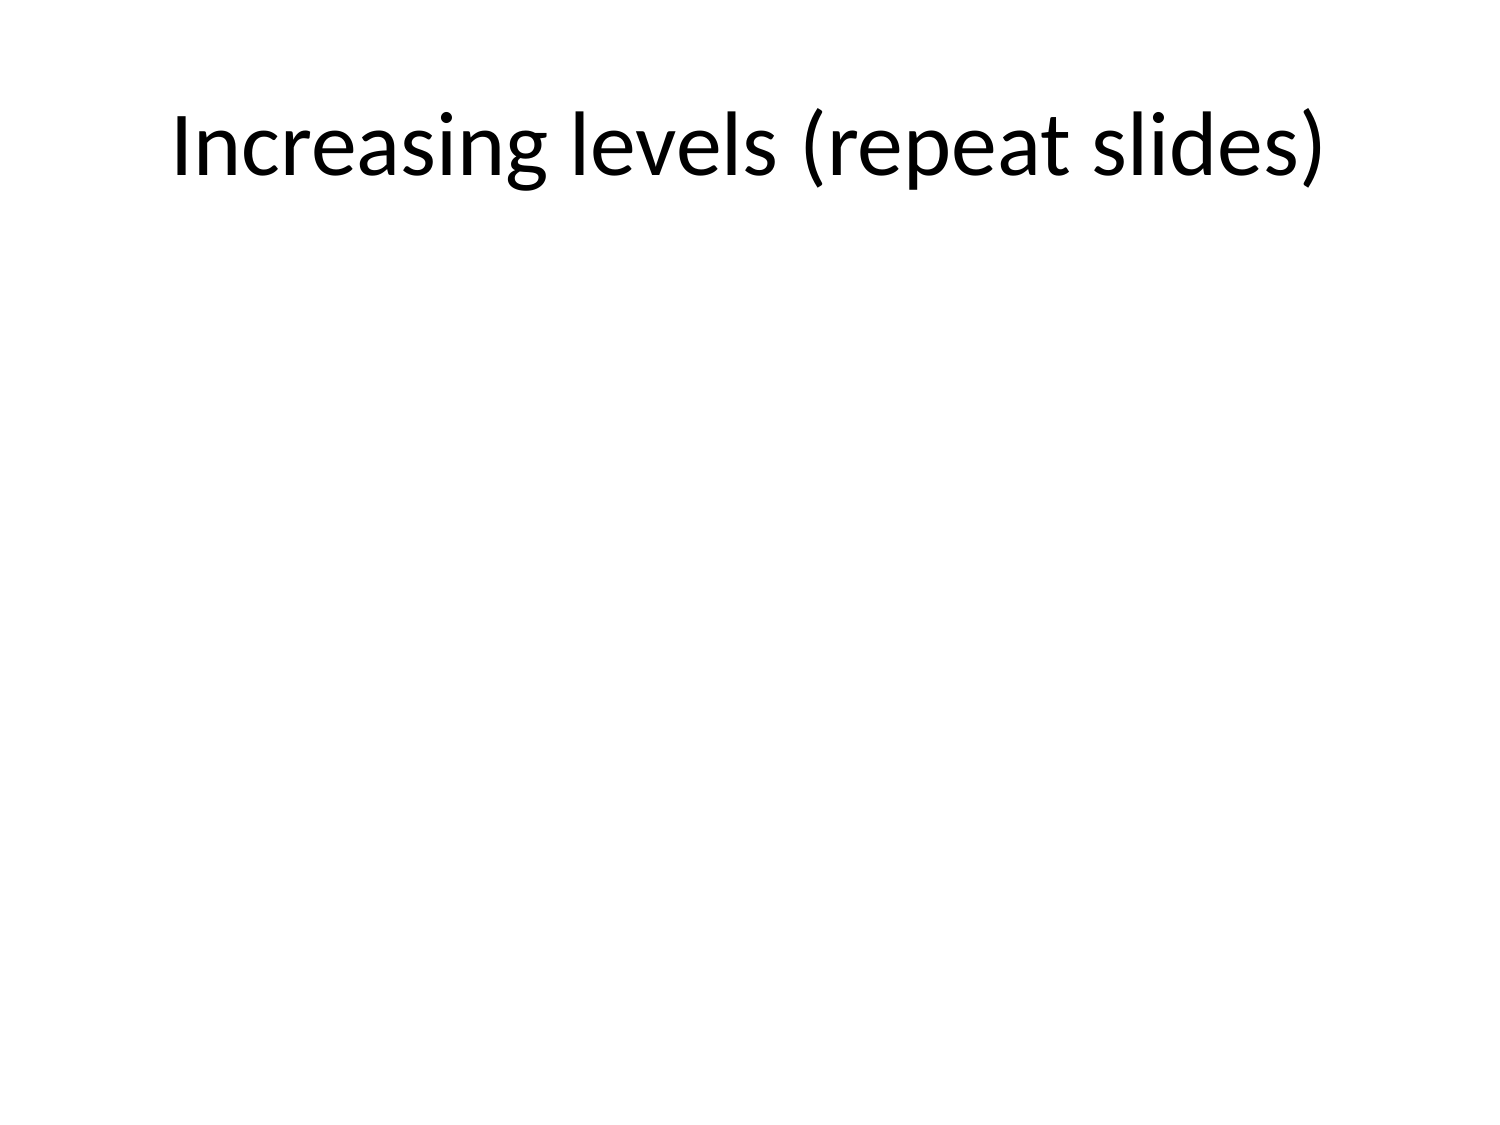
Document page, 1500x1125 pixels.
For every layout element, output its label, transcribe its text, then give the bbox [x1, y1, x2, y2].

title Increasing levels (repeat slides) [75, 45, 1425, 233]
